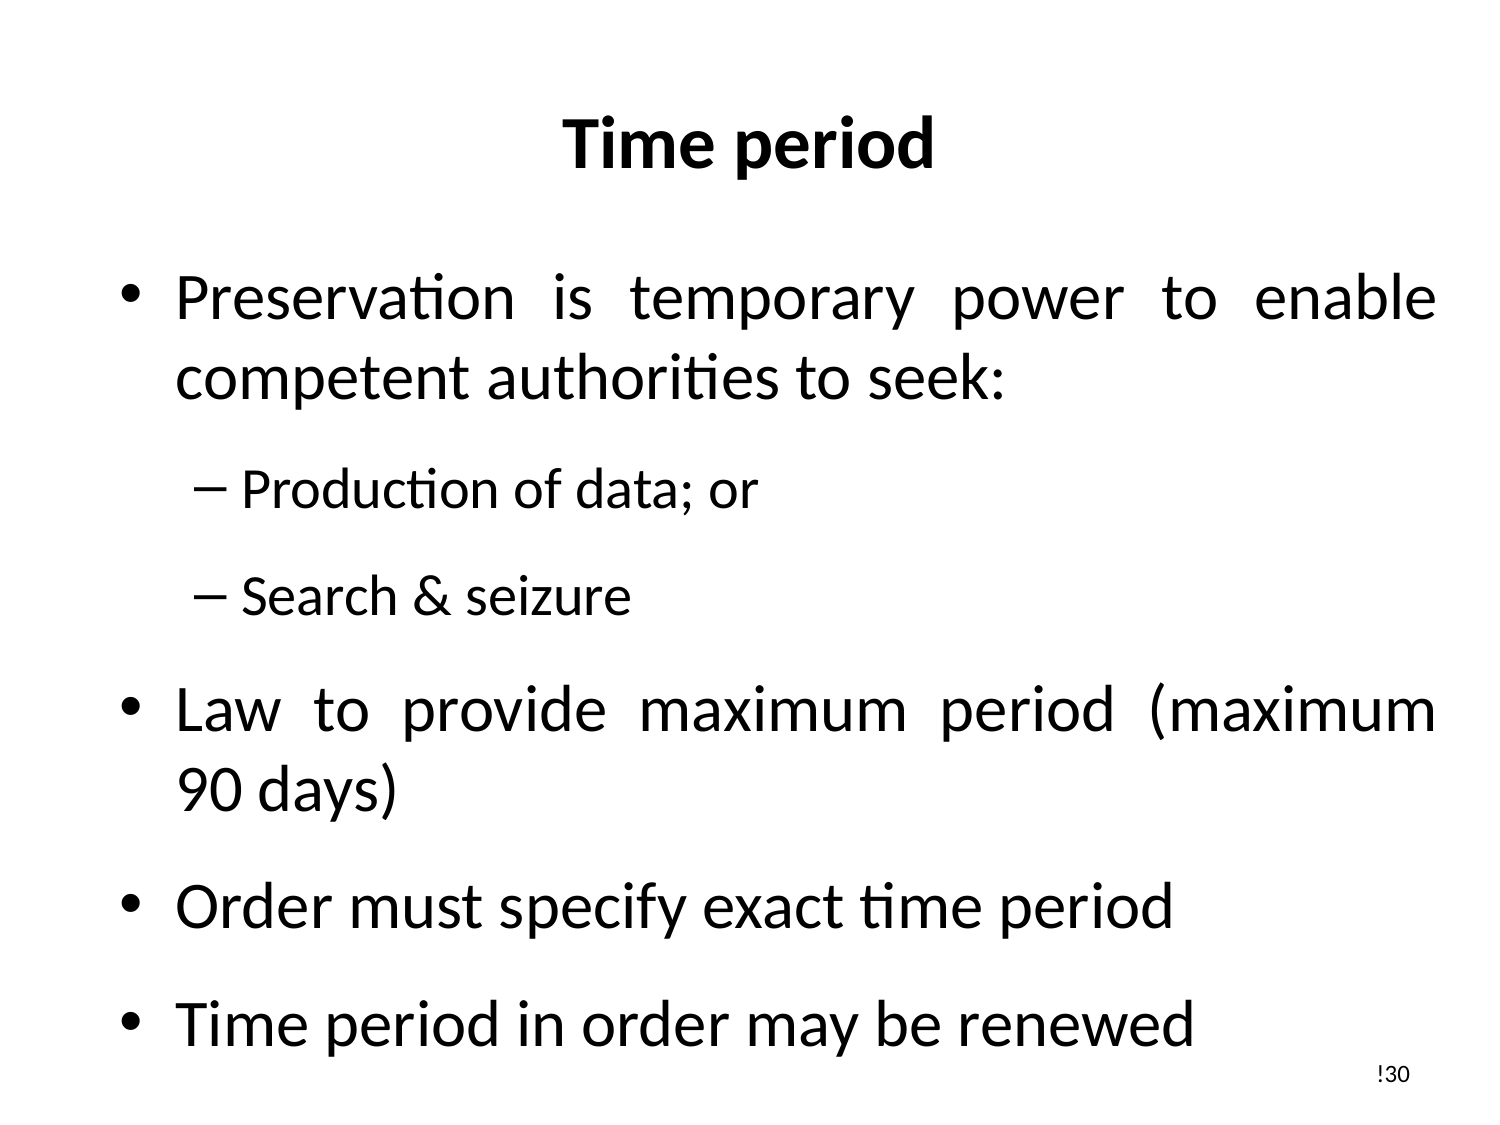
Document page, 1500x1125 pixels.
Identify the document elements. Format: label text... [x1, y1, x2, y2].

list Preservation is temporary power to enable competent authorities to seek: Production of data; or Search & seizure Law to provide maximum period (maximum 90 days) Order must specify exact time period Time period in order may be renewed [103, 244, 1455, 988]
title Time period [74, 44, 1426, 233]
slide_number !30 [1074, 1042, 1425, 1103]
